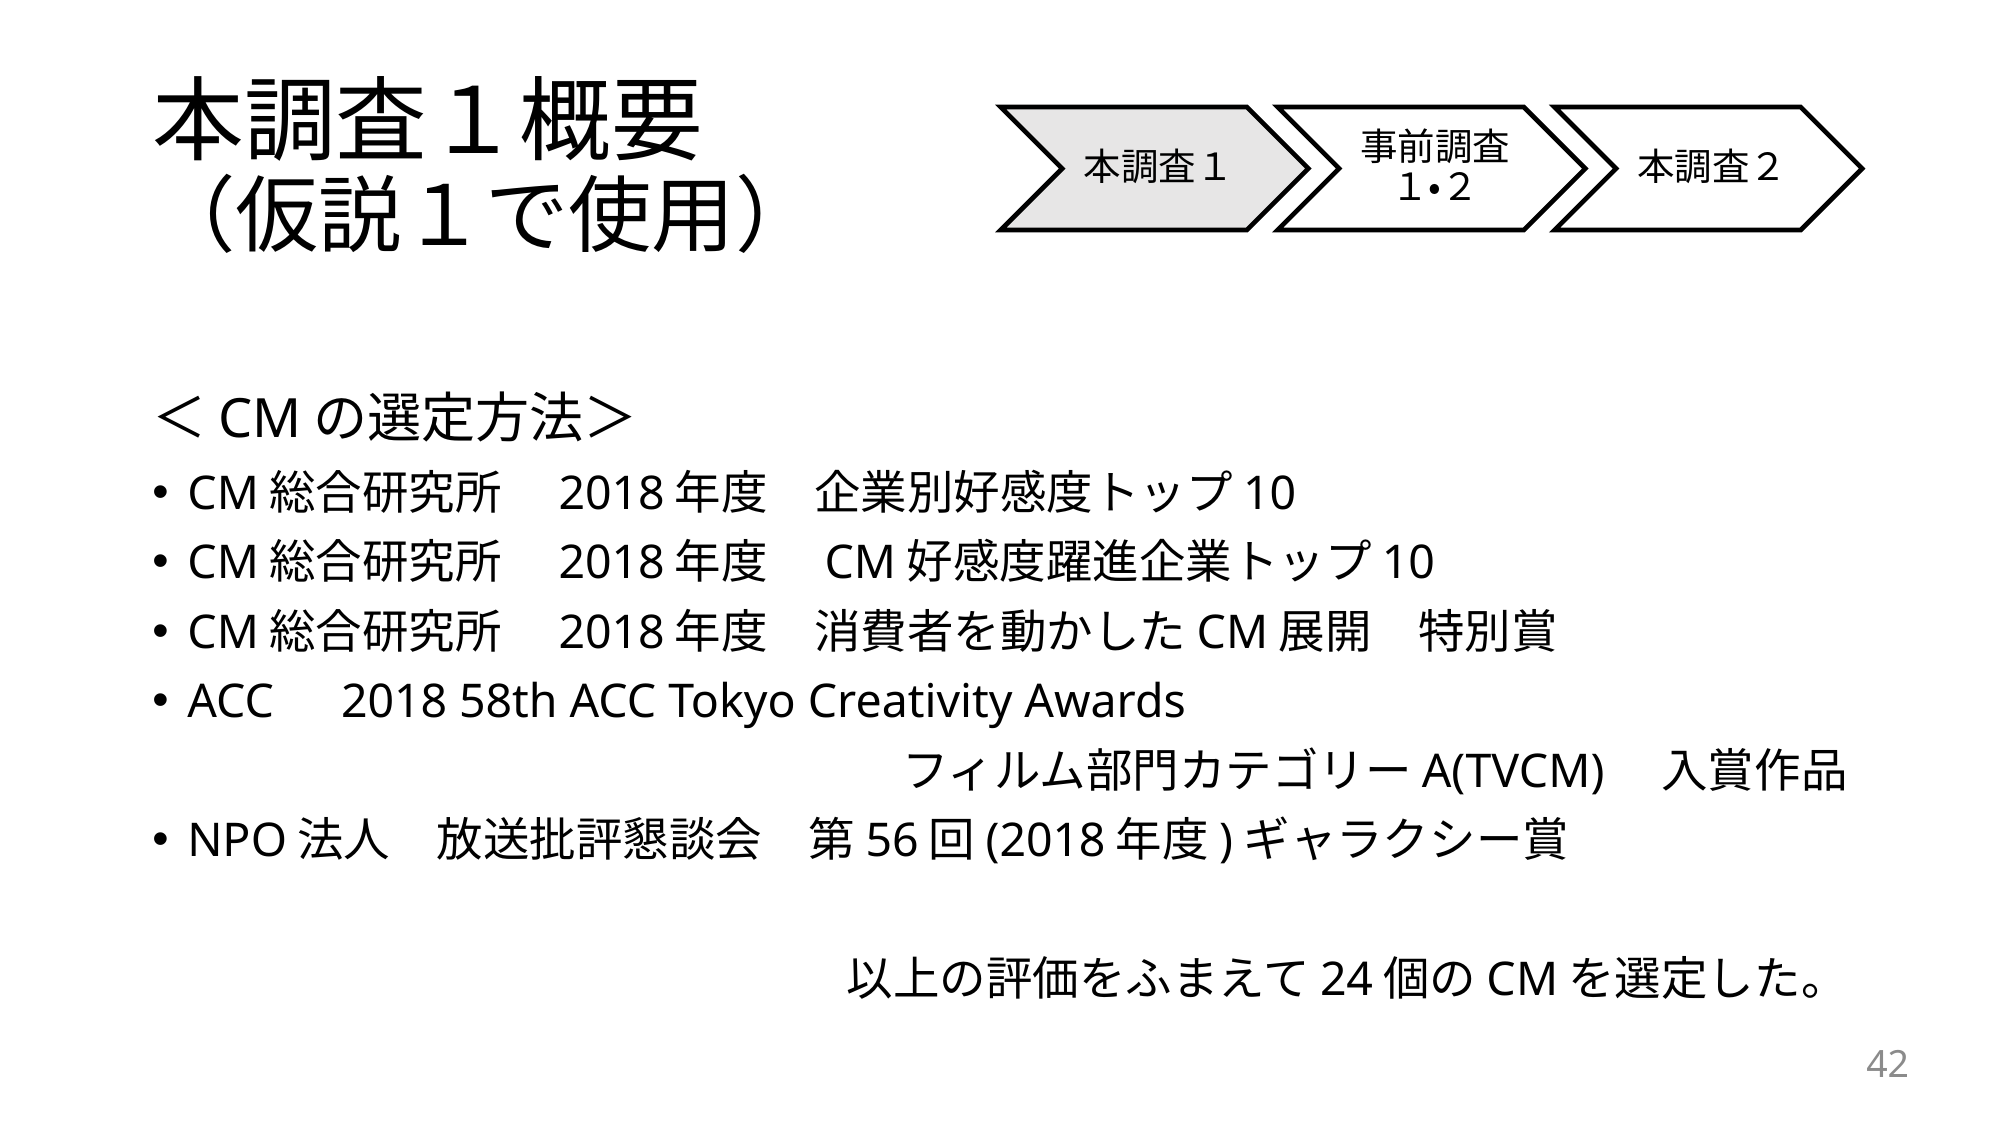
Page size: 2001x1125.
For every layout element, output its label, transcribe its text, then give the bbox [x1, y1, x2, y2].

slide_number 42 [1474, 1035, 1925, 1096]
list ＜CMの選定方法＞ CM総合研究所 2018年度 企業別好感度トップ10 CM総合研究所 2018年度 CM好感度躍進企業トップ10 CM総合研究所 2018年度 消費者を動かしたCM展開 特別賞 ACC 2018 58th ACC Tokyo Creativity Awards フィルム部門カテゴリーA(TVCM) 入賞作品 NPO法人 放送批評懇談会 第56回(2018年度)ギャラクシー賞 以上の評価をふまえて24個のCMを選定した。 [137, 299, 1863, 1014]
title 本調査１概要 （仮説１で使用） [137, 59, 1000, 278]
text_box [1000, 59, 1863, 278]
